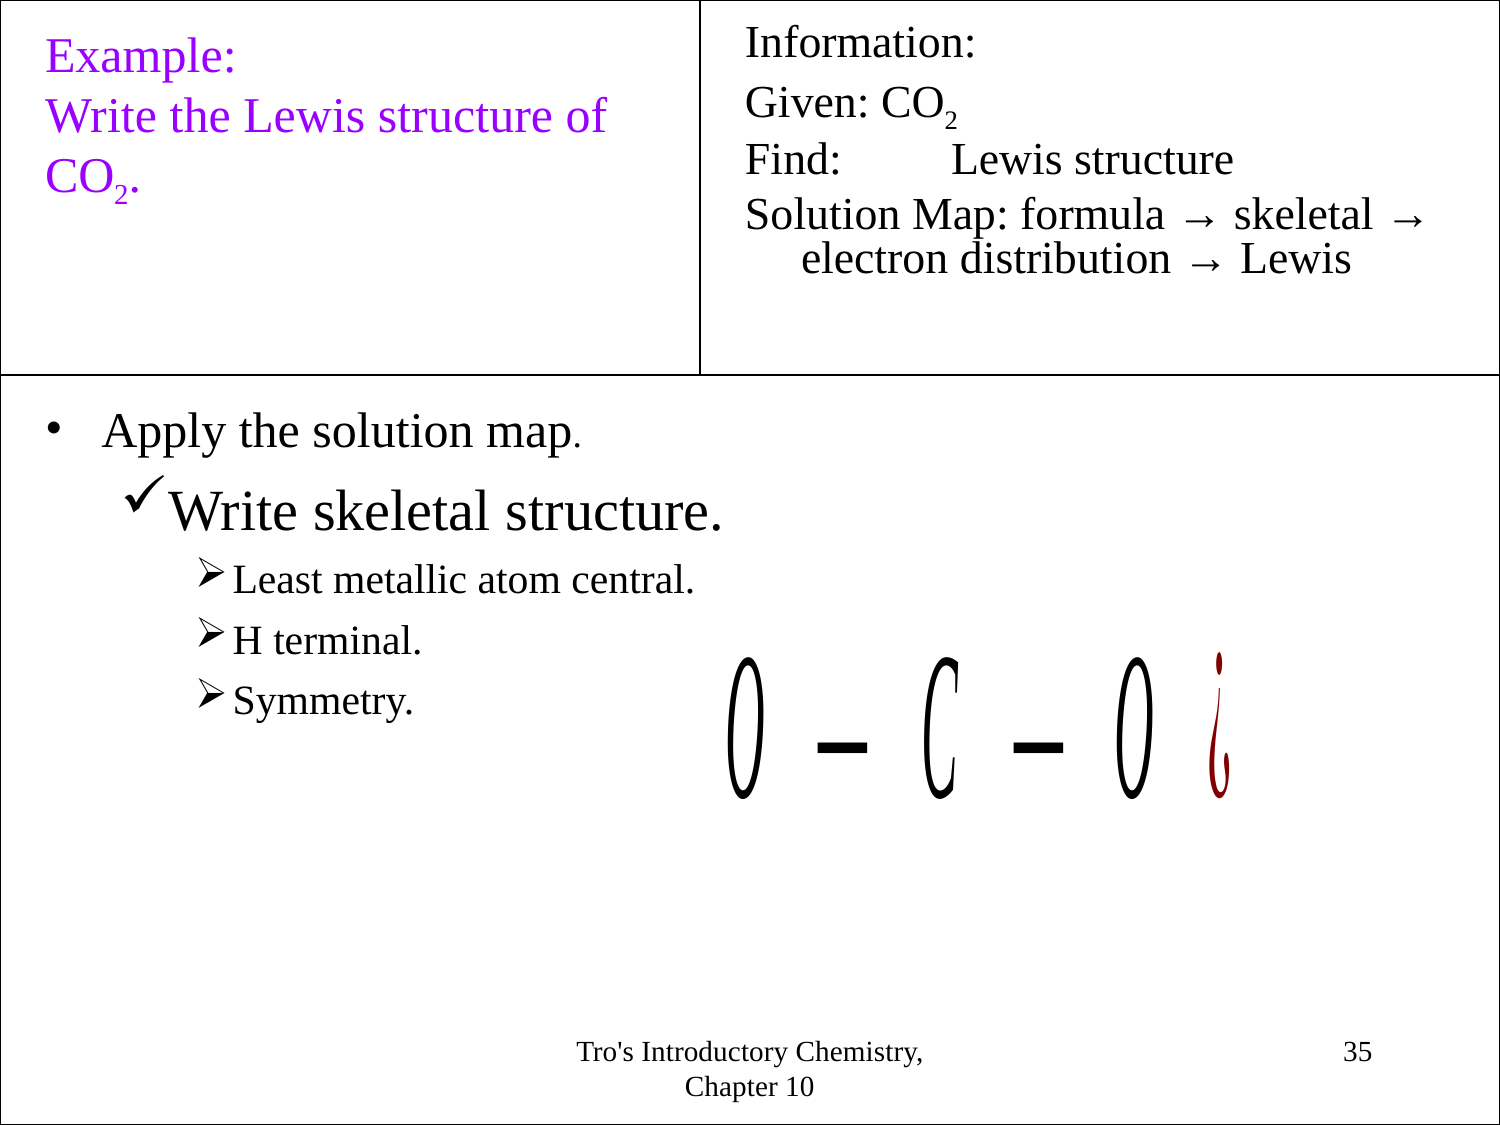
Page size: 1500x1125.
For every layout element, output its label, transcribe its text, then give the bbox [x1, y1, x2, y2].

text_box Example: Write the Lewis structure of CO2. [0, 0, 700, 375]
text_box Information: Given: CO2 Find: Lewis structure Solution Map: formula → skeletal → electron distribution → Lewis [700, 0, 1500, 375]
text_box Apply the solution map. Write skeletal structure. Least metallic atom central. H terminal. Symmetry. [0, 375, 1500, 1125]
